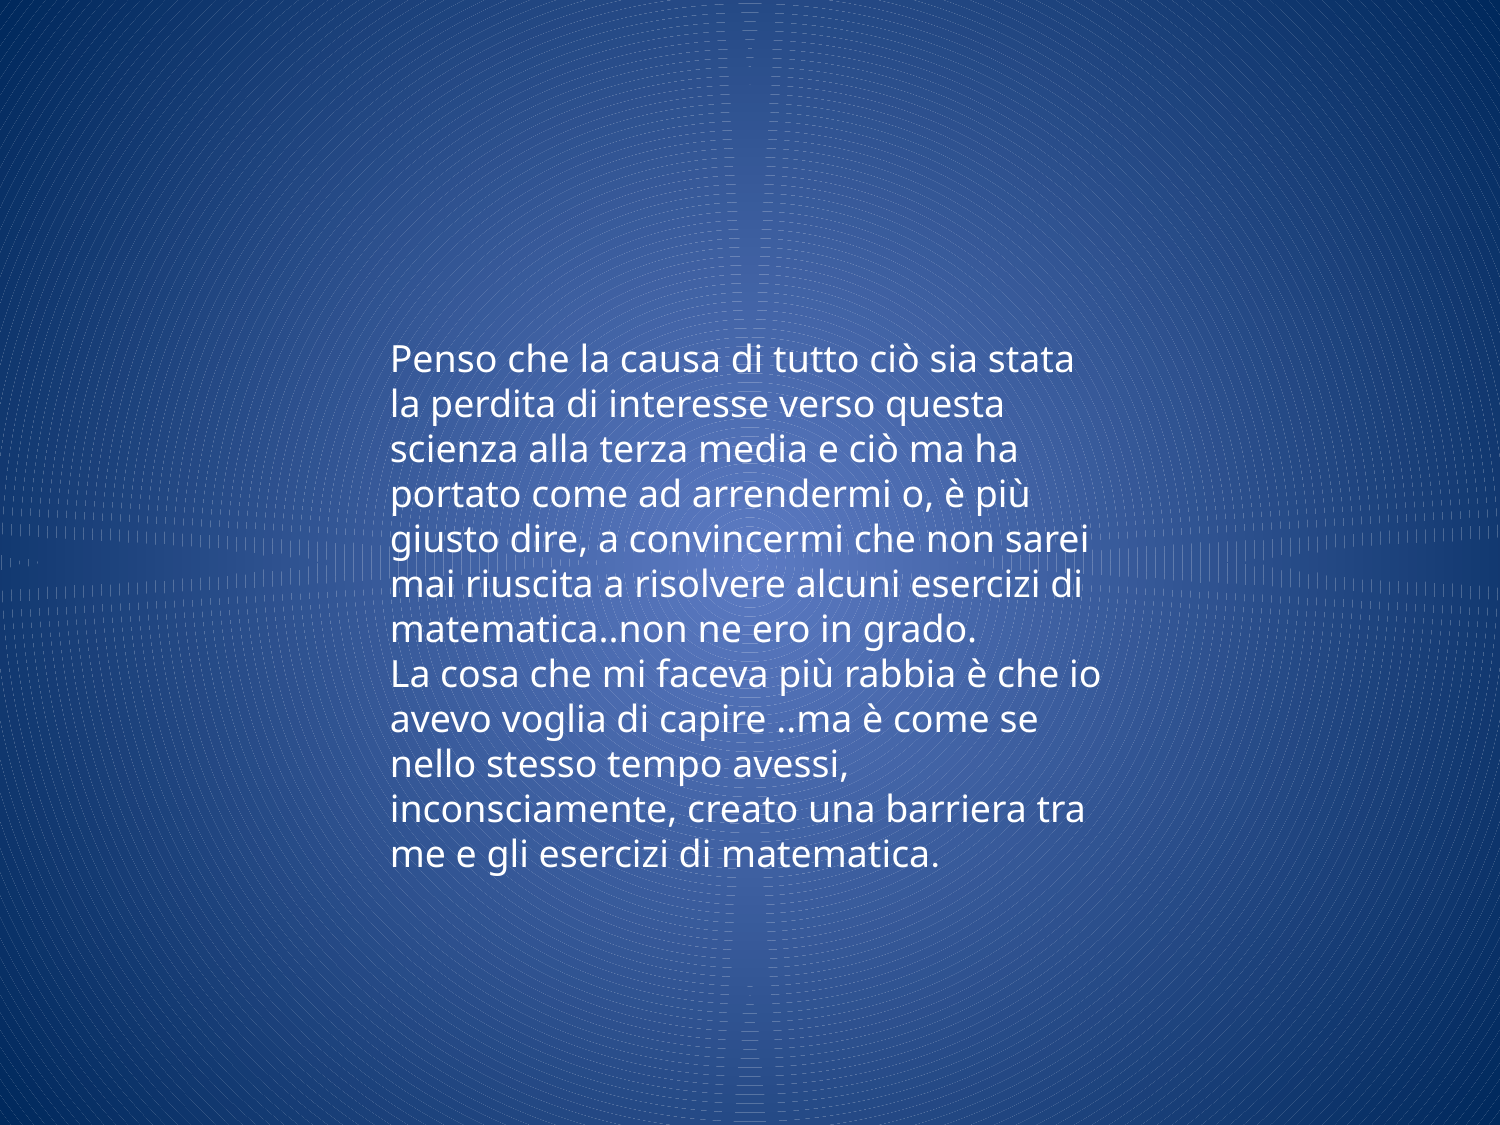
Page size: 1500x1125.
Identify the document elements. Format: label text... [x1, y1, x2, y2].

text_box Penso che la causa di tutto ciò sia stata la perdita di interesse verso questa scienza alla terza media e ciò ma ha portato come ad arrendermi o, è più giusto dire, a convincermi che non sarei mai riuscita a risolvere alcuni esercizi di matematica..non ne ero in grado. La cosa che mi faceva più rabbia è che io avevo voglia di capire ..ma è come se nello stesso tempo avessi, inconsciamente, creato una barriera tra me e gli esercizi di matematica. [374, 327, 1125, 883]
